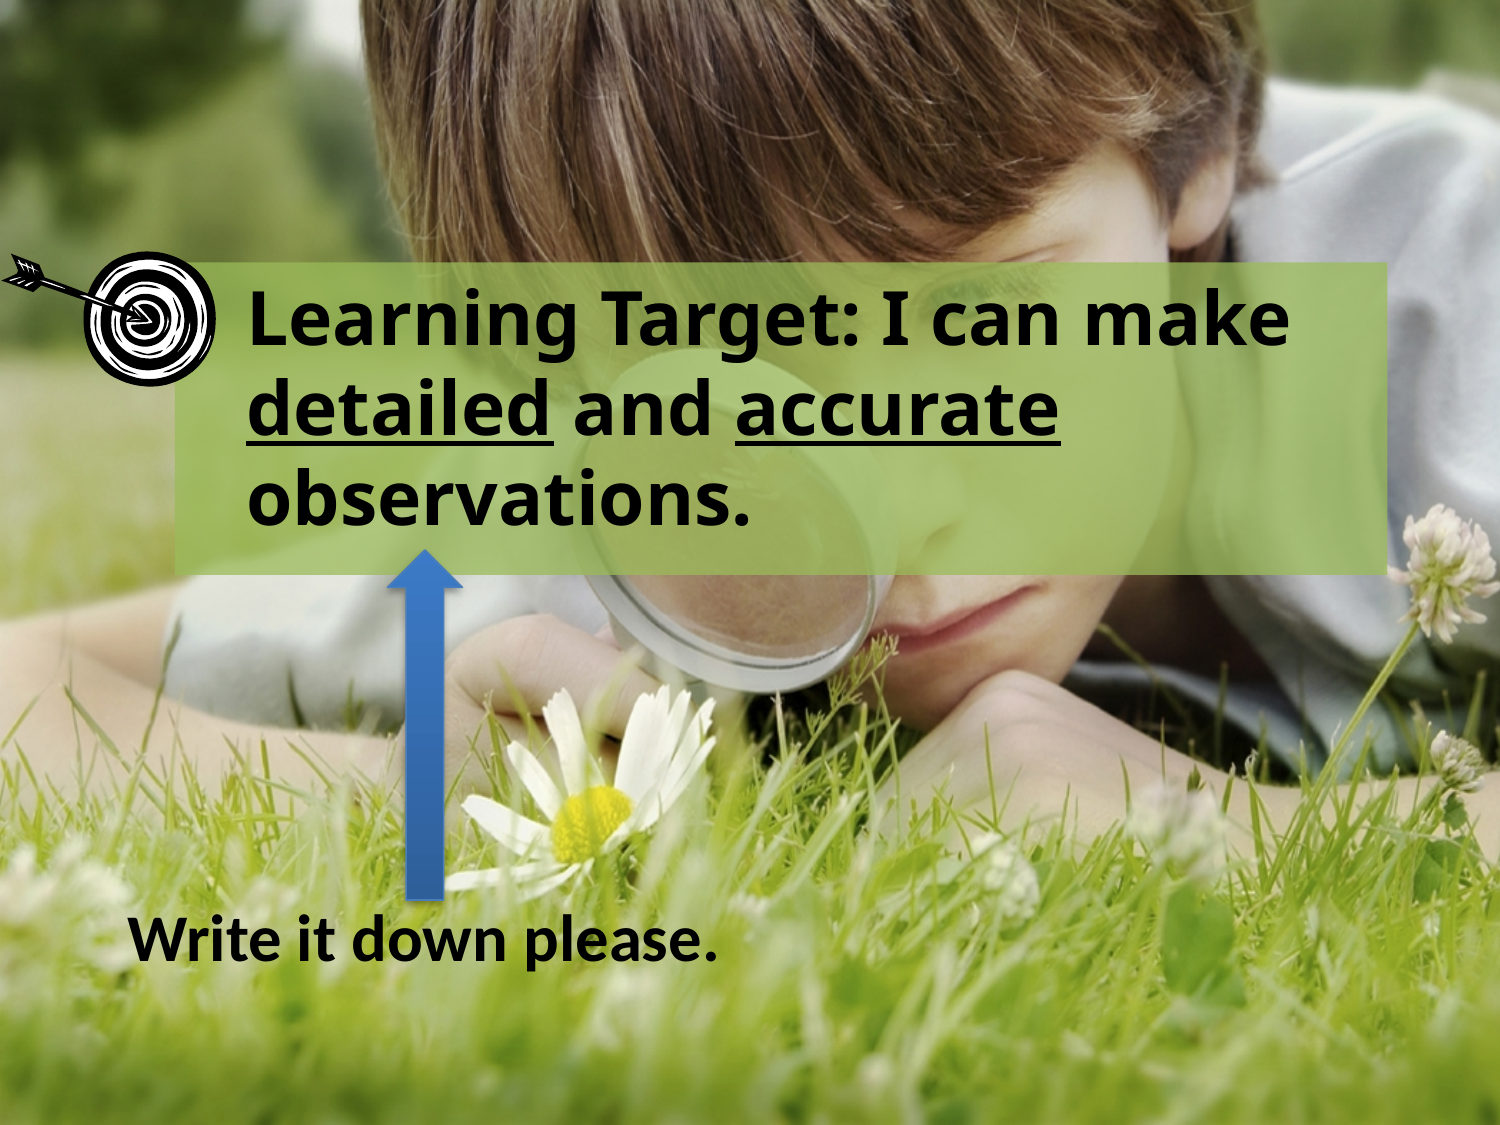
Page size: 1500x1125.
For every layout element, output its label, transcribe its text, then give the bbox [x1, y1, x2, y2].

text_box [386, 549, 464, 901]
picture [0, 0, 1500, 1125]
text_box Write it down please. [112, 887, 925, 983]
list Learning Target: I can make detailed and accurate observations. [174, 262, 1388, 575]
